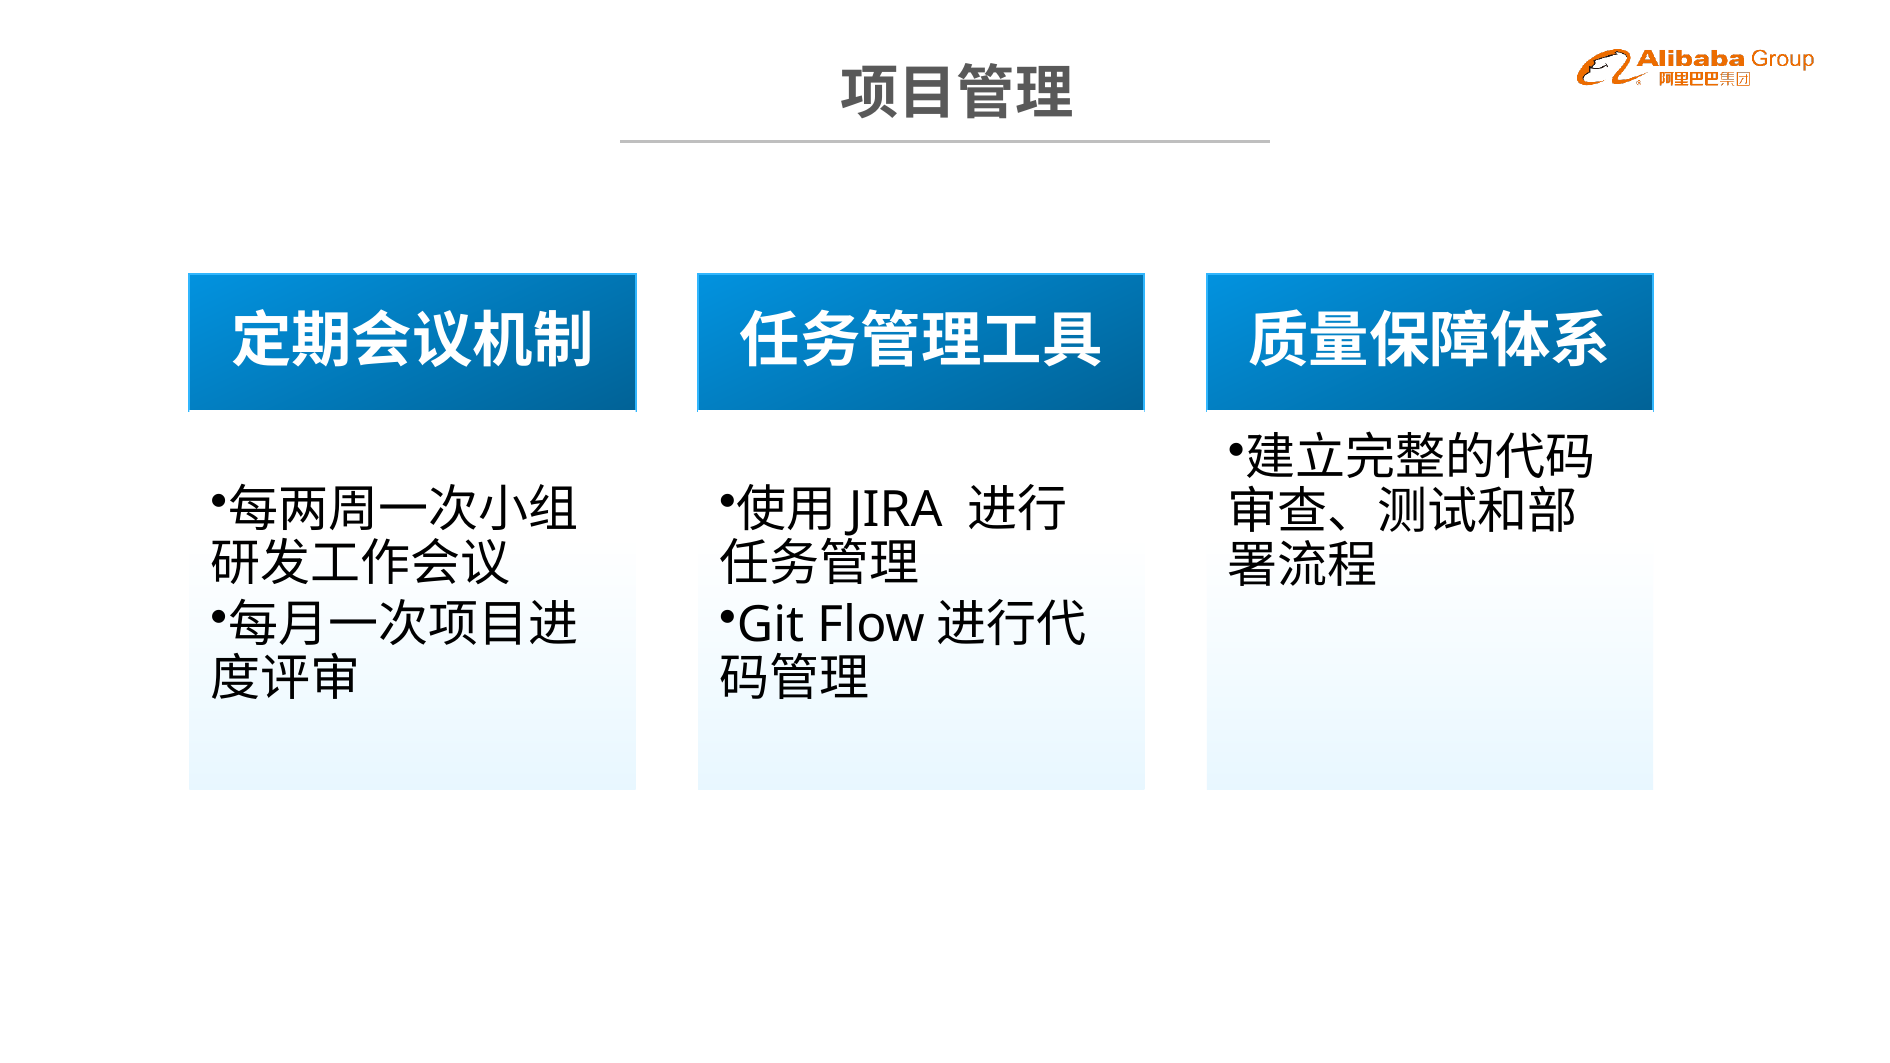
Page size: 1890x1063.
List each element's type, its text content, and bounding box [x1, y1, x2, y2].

list [58, 165, 1855, 958]
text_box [188, 111, 1654, 952]
title 项目管理 [58, 35, 1855, 154]
